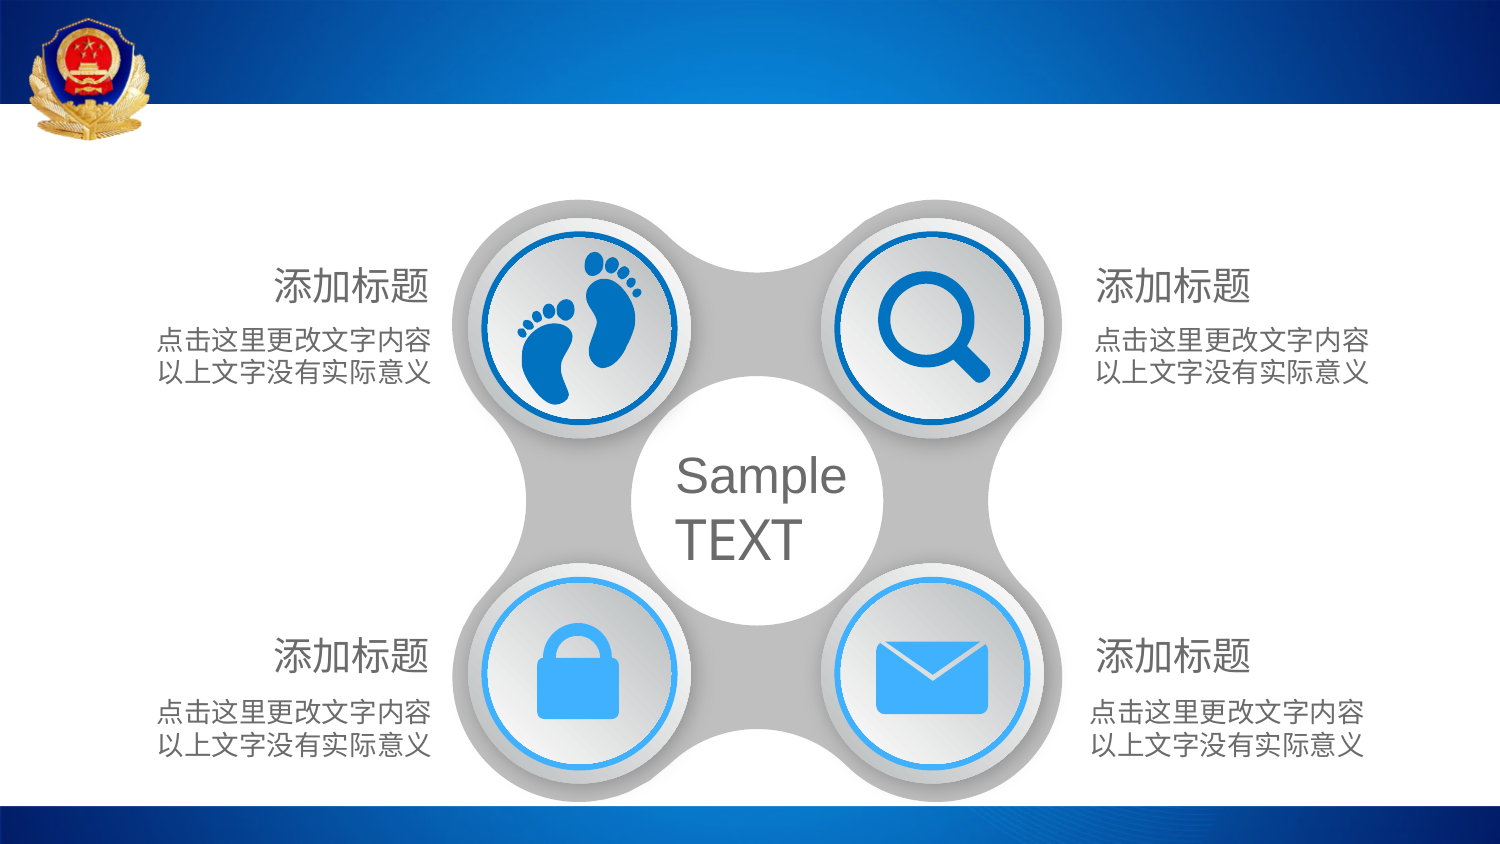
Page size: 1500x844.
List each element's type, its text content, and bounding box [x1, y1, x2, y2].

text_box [467, 563, 691, 784]
picture [0, 807, 1500, 844]
text_box 点击这里更改文字内容 以上文字没有实际意义 [1083, 316, 1500, 394]
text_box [820, 563, 1044, 784]
text_box 添加标题 [1083, 625, 1264, 684]
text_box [820, 218, 1044, 439]
picture [0, 0, 1500, 141]
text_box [467, 218, 691, 439]
text_box 添加标题 [1083, 255, 1264, 314]
text_box 点击这里更改文字内容 以上文字没有实际意义 [0, 689, 444, 767]
text_box 添加标题 [261, 255, 442, 314]
text_box 添加标题 [261, 625, 442, 684]
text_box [451, 199, 1063, 803]
text_box 点击这里更改文字内容 以上文字没有实际意义 [1078, 689, 1500, 767]
text_box 点击这里更改文字内容 以上文字没有实际意义 [0, 316, 444, 394]
